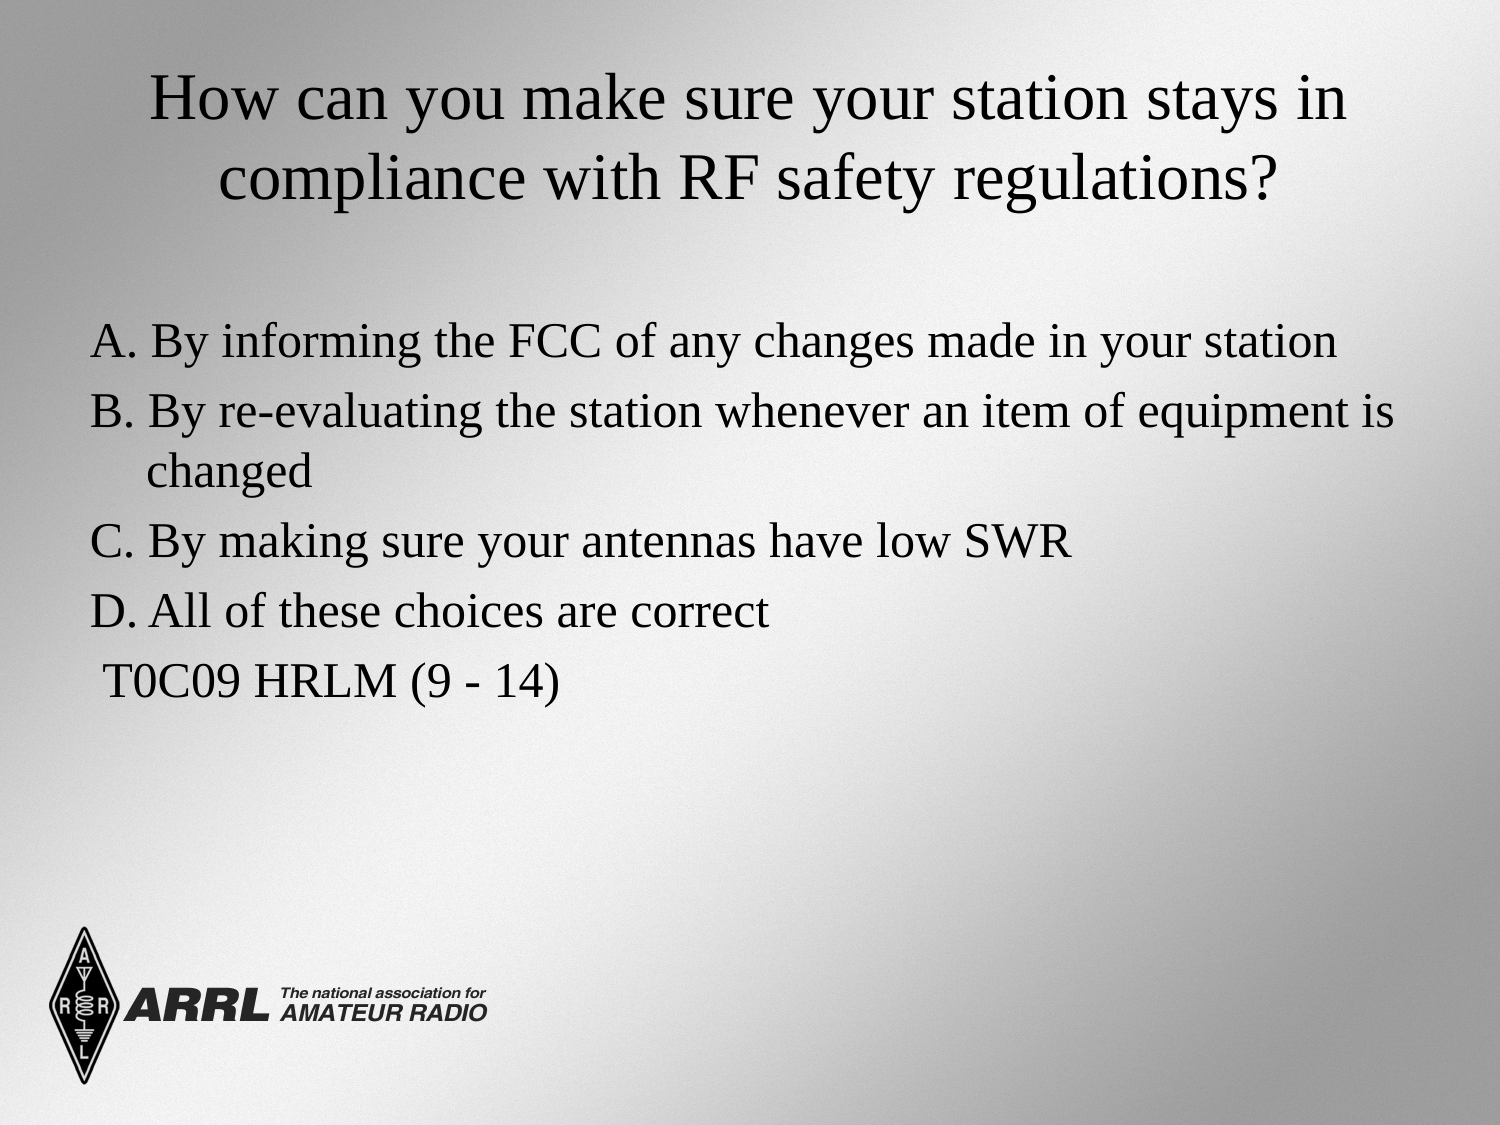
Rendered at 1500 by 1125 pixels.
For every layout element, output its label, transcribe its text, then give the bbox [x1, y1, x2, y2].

title How can you make sure your station stays in compliance with RF safety regulations? [75, 45, 1425, 233]
picture [0, 0, 1500, 1125]
list A. By informing the FCC of any changes made in your station B. By re-evaluating the station whenever an item of equipment is changed C. By making sure your antennas have low SWR D. All of these choices are correct T0C09 HRLM (9 - 14) [75, 299, 1425, 1005]
